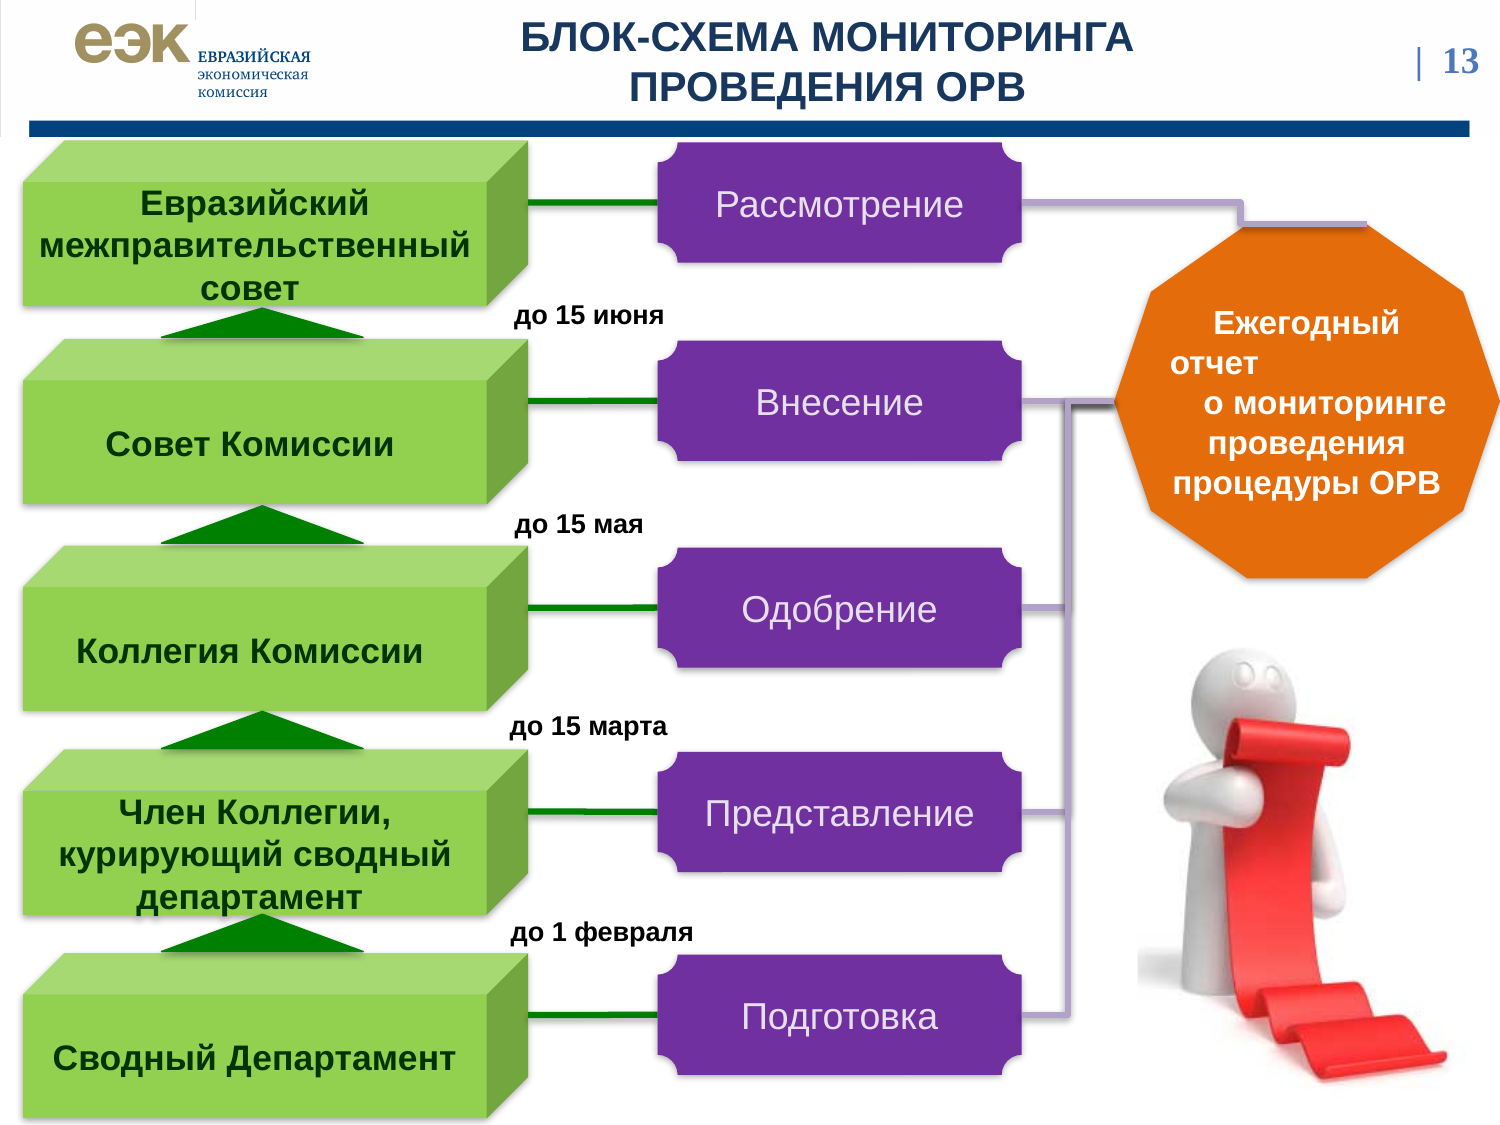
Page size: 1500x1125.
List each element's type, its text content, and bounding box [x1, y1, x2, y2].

text_box до 1 февраля [480, 907, 724, 955]
text_box Подготовка [657, 954, 1022, 1075]
slide_number | 13 [1400, 29, 1500, 92]
text_box Сводный Департамент [23, 953, 529, 1119]
text_box [160, 307, 364, 339]
text_box Внесение [657, 340, 1022, 461]
text_box до 15 марта [487, 700, 690, 749]
text_box [160, 710, 364, 750]
text_box Ежегодный отчет о мониторинге проведения процедуры ОРВ [1115, 227, 1500, 579]
text_box Член Коллегии, курирующий сводный департамент [23, 749, 529, 915]
text_box Евразийский межправительственный совет [23, 140, 529, 306]
text_box Одобрение [657, 547, 1015, 668]
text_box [1021, 202, 1367, 225]
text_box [1021, 401, 1115, 1016]
text_box Блок-схема мониторинга проведения ОРВ [446, 2, 1209, 118]
text_box [160, 505, 364, 544]
text_box Коллегия Комиссии [23, 545, 529, 711]
text_box Представление [657, 751, 1016, 873]
picture [1137, 626, 1468, 1102]
text_box до 15 июня [487, 290, 691, 338]
text_box до 15 мая [477, 498, 681, 546]
text_box [160, 913, 364, 953]
text_box Совет Комиссии [23, 338, 529, 505]
text_box Рассмотрение [657, 142, 1022, 263]
